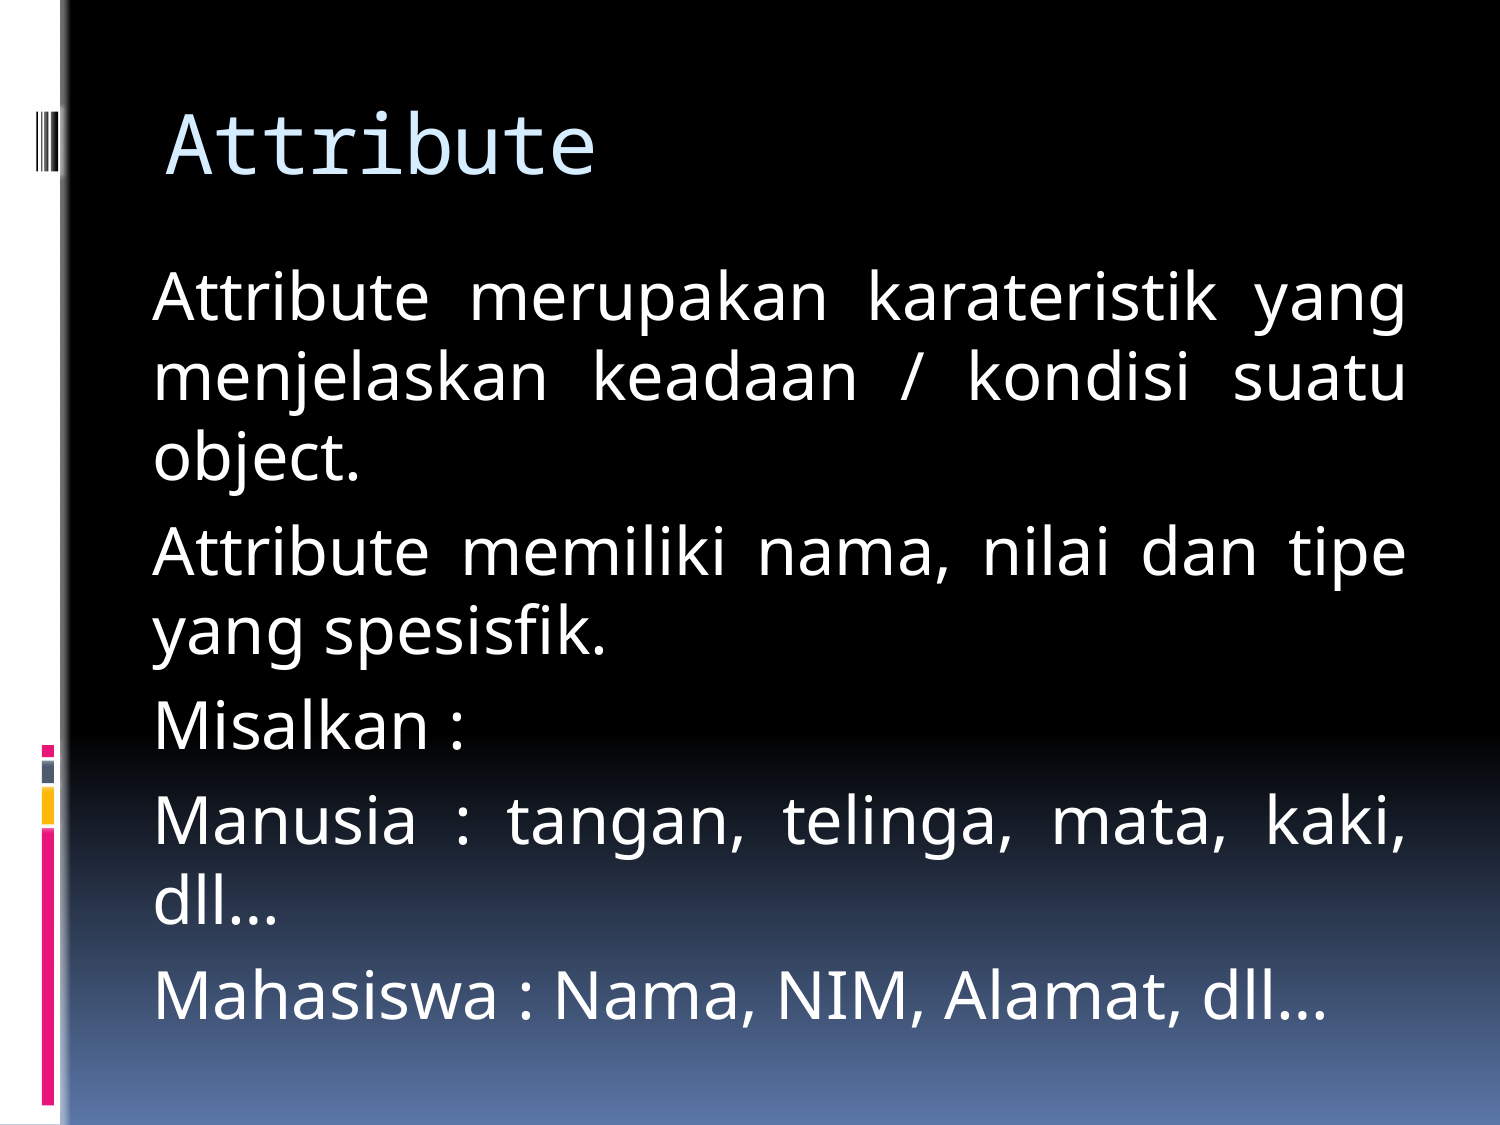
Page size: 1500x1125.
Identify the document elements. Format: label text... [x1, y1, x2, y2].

list Attribute merupakan karateristik yang menjelaskan keadaan / kondisi suatu object. Attribute memiliki nama, nilai dan tipe yang spesisfik. Misalkan : Manusia : tangan, telinga, mata, kaki, dll… Mahasiswa : Nama, NIM, Alamat, dll… [70, 246, 1425, 1043]
title Attribute [150, 83, 1425, 234]
